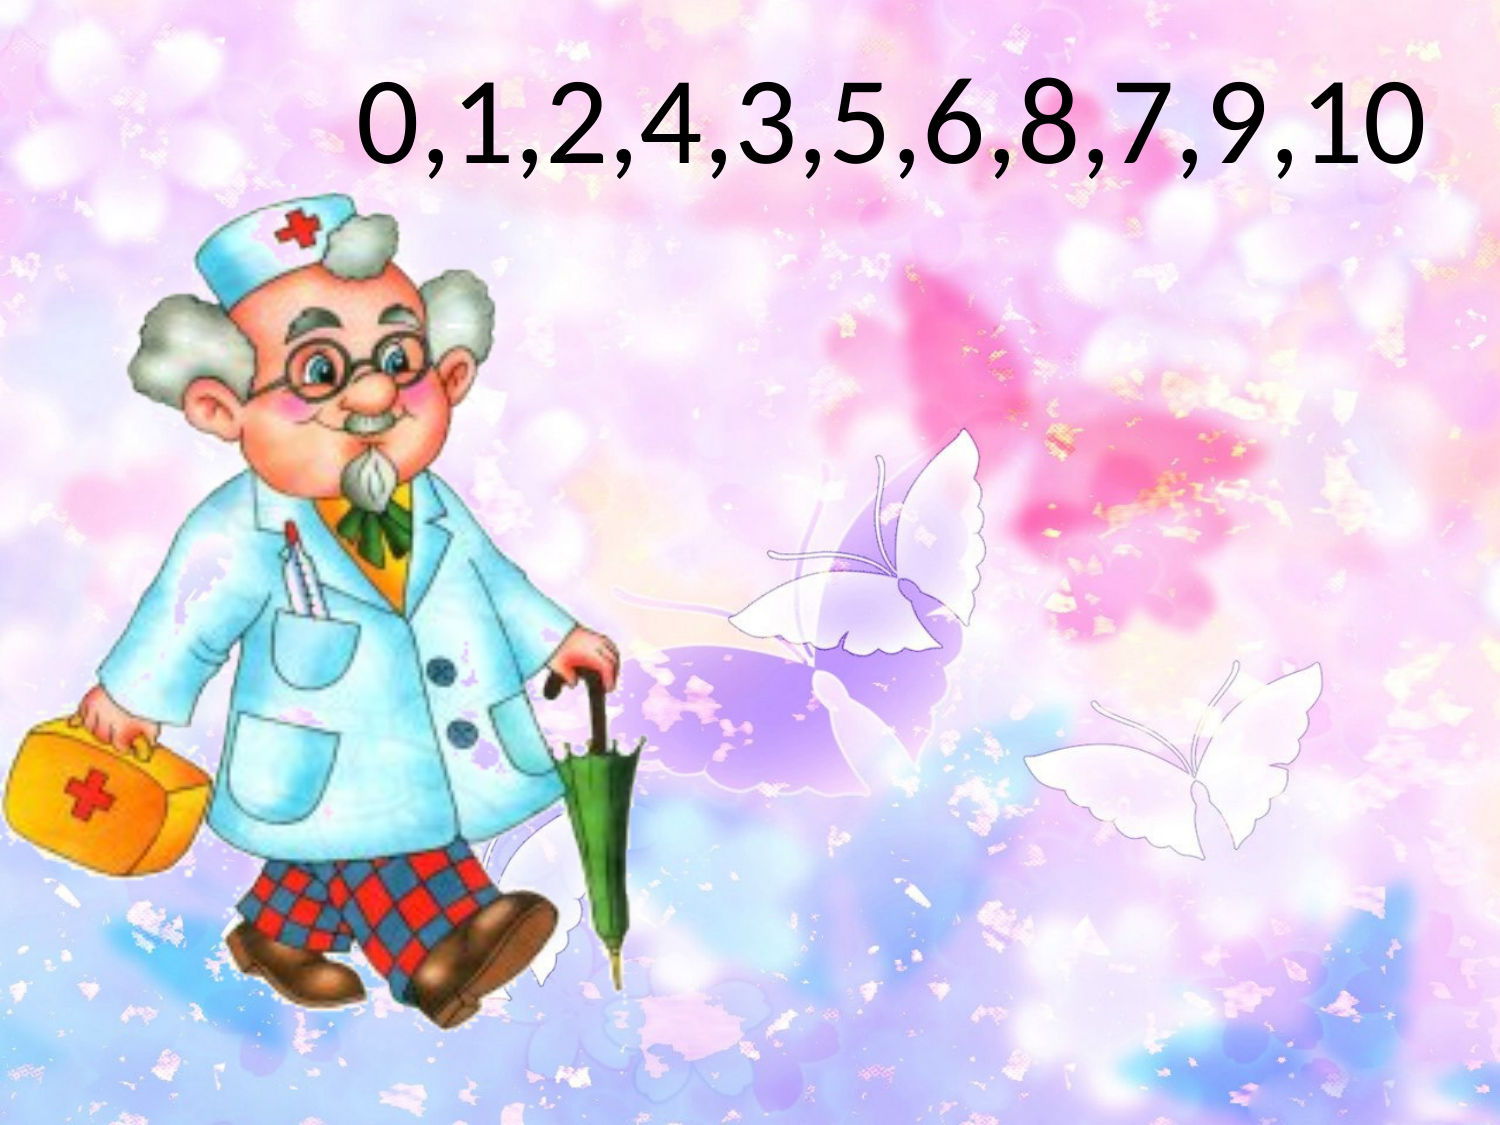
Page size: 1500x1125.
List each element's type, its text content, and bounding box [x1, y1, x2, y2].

picture [0, 0, 1500, 1125]
text_box 0,1,2,4,3,5,6,8,7,9,10 [342, 30, 1444, 196]
